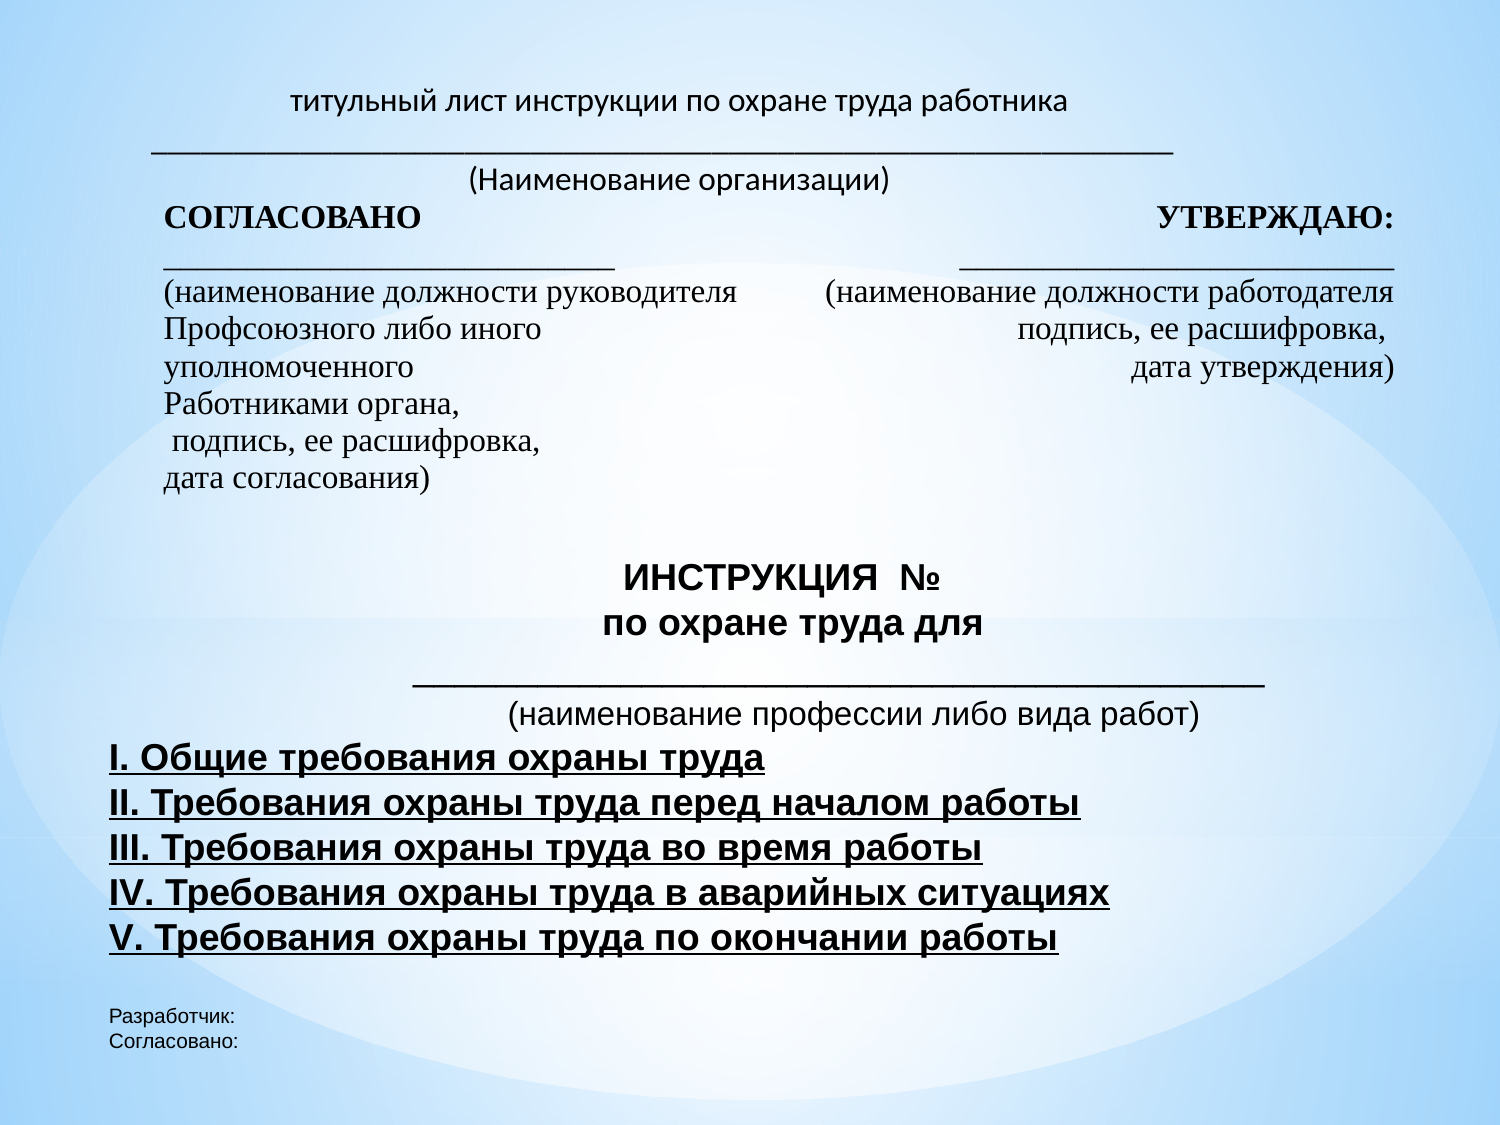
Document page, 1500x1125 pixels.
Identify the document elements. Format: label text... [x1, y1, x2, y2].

text_box титульный лист инструкции по охране труда работника ______________________________________________________________ (Наименование организации) [128, 70, 1231, 205]
text_box ИНСТРУКЦИЯ № по охране труда для _________________________________________ (наименование профессии либо вида работ) I. Общие требования охраны труда II. Требования охраны труда перед началом работы III. Требования охраны труда во время работы IV. Требования охраны труда в аварийных ситуациях V. Требования охраны труда по окончании работы Разработчик: Согласовано: [93, 518, 1383, 1106]
table_header СОГЛАСОВАНО ___________________________ (наименование должности руководителя Профсоюзного либо иного уполномоченного Работниками органа, подпись, ее расшифровка, дата согласования) [152, 199, 773, 518]
table_header УТВЕРЖДАЮ: __________________________ (наименование должности работодателя подпись, ее расшифровка, дата утверждения) [773, 199, 1406, 519]
